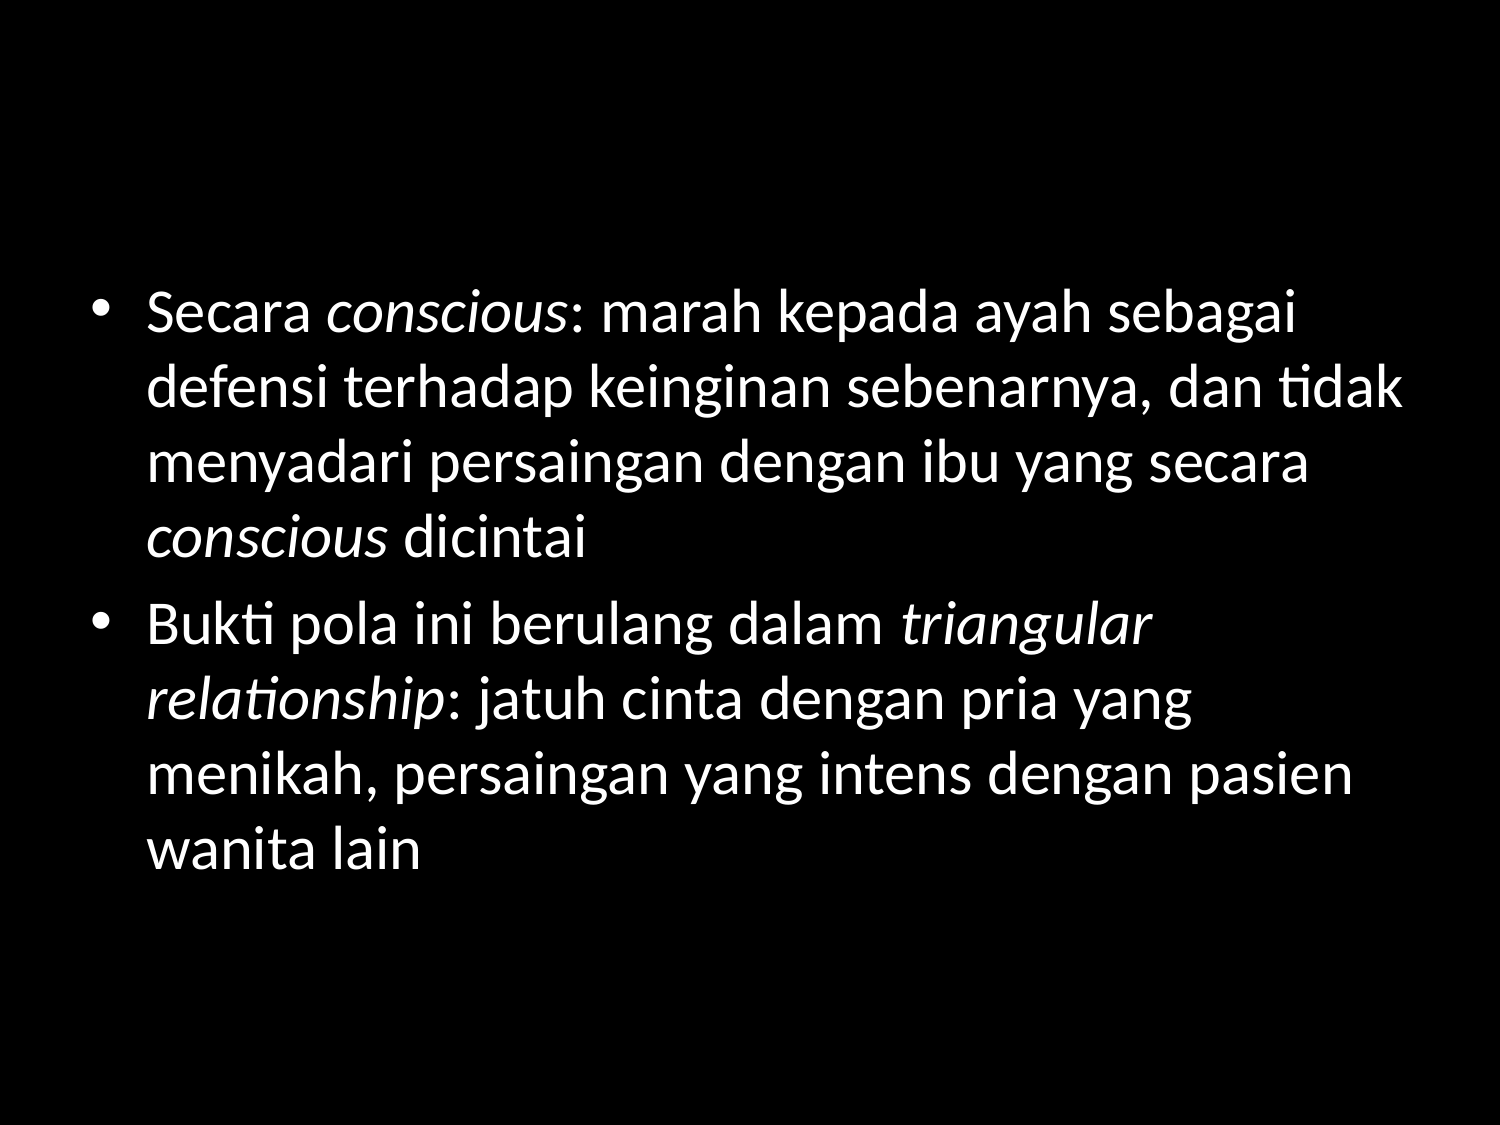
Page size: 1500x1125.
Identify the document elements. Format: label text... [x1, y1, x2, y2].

list Secara conscious: marah kepada ayah sebagai defensi terhadap keinginan sebenarnya, dan tidak menyadari persaingan dengan ibu yang secara conscious dicintai Bukti pola ini berulang dalam triangular relationship: jatuh cinta dengan pria yang menikah, persaingan yang intens dengan pasien wanita lain [75, 262, 1425, 1005]
